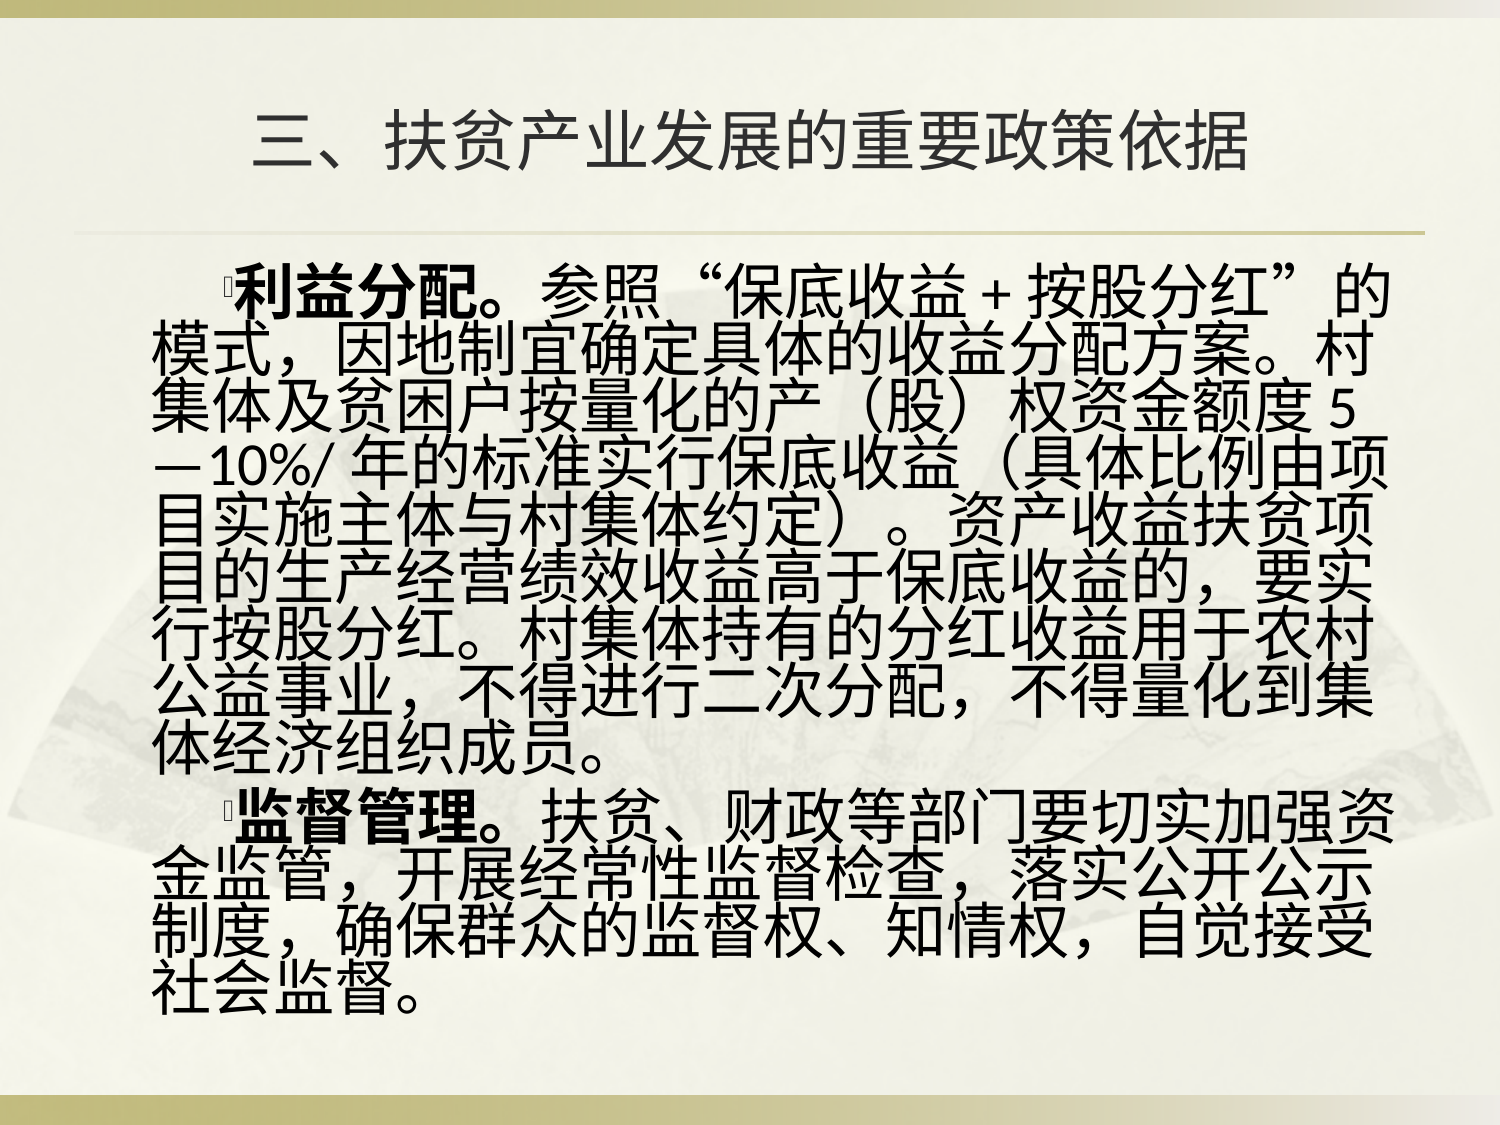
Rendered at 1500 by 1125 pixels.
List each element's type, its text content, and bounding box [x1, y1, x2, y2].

title 三、扶贫产业发展的重要政策依据 [75, 45, 1425, 233]
list 利益分配。参照“保底收益+按股分红”的模式，因地制宜确定具体的收益分配方案。村集体及贫困户按量化的产（股）权资金额度5—10%/年的标准实行保底收益（具体比例由项目实施主体与村集体约定）。资产收益扶贫项目的生产经营绩效收益高于保底收益的，要实行按股分红。村集体持有的分红收益用于农村公益事业，不得进行二次分配，不得量化到集体经济组织成员。 监督管理。扶贫、财政等部门要切实加强资金监管，开展经常性监督检查，落实公开公示制度，确保群众的监督权、知情权，自觉接受社会监督。 [75, 262, 1425, 1032]
